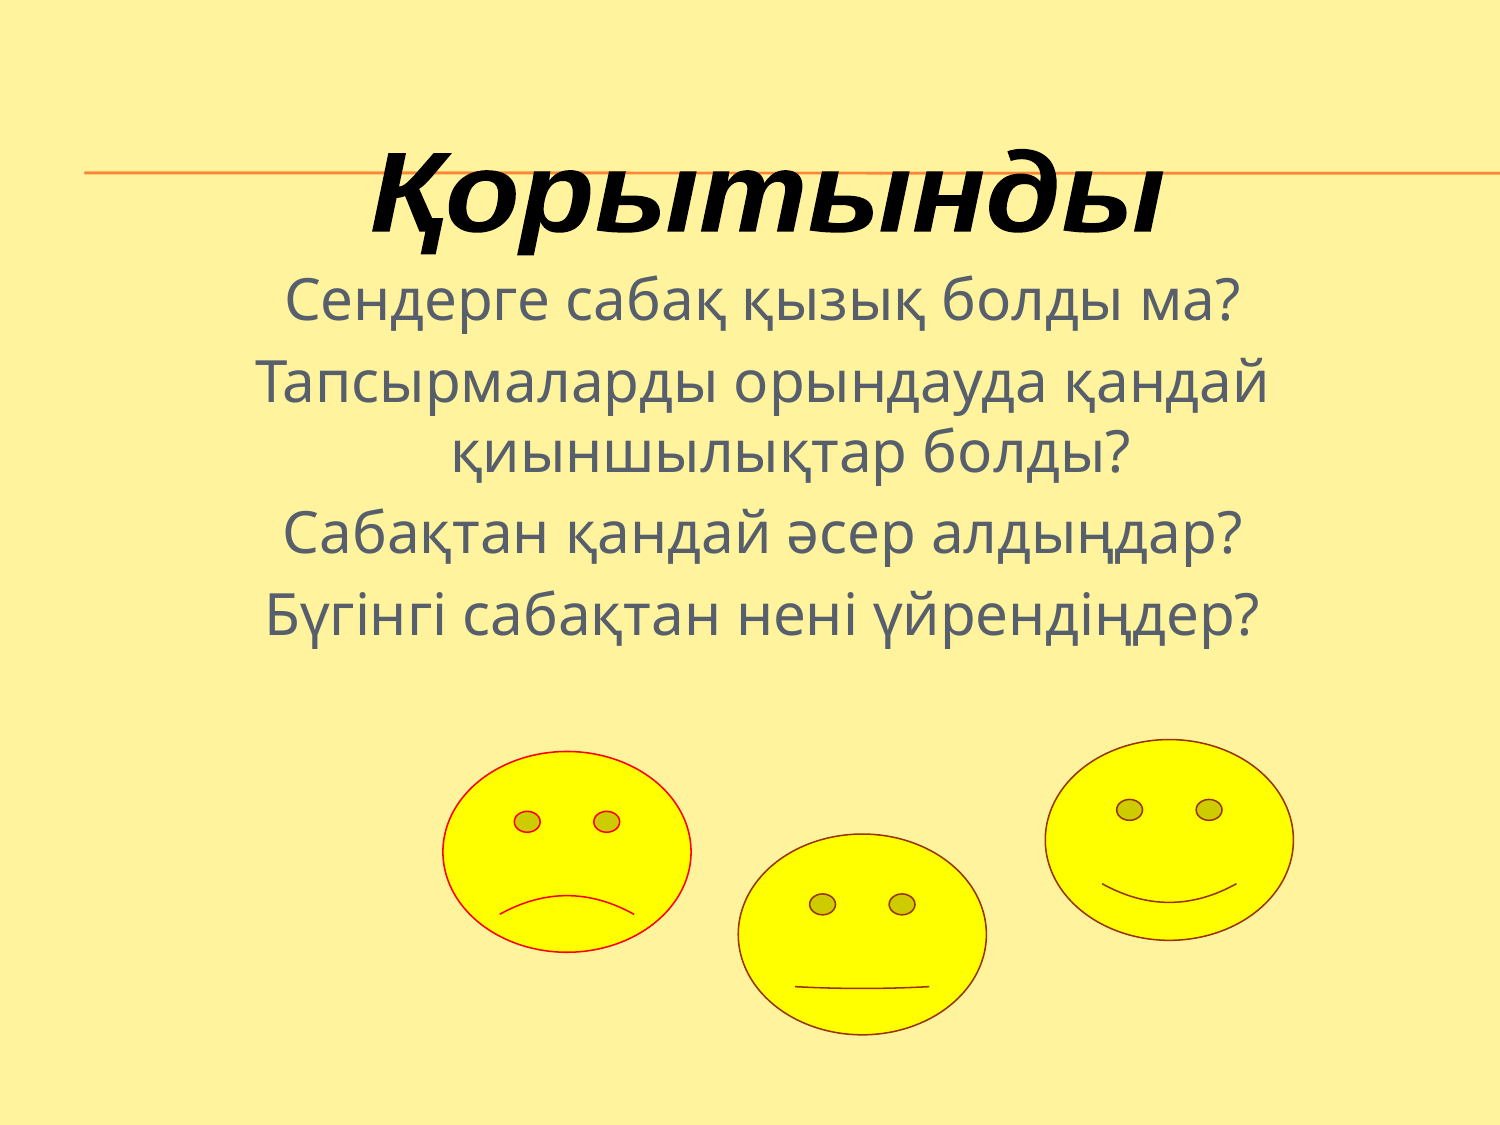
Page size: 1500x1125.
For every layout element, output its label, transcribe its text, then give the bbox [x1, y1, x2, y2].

text_box [1045, 739, 1294, 941]
list Сендерге сабақ қызық болды ма? Тапсырмаларды орындауда қандай қиыншылықтар болды? Сабақтан қандай әсер алдыңдар? Бүгінгі сабақтан нені үйрендіңдер? [50, 254, 1475, 998]
text_box + [773, 171, 797, 175]
text_box + [385, 171, 401, 175]
text_box [442, 751, 692, 953]
text_box + [557, 171, 583, 175]
text_box + [736, 171, 759, 175]
text_box + [470, 171, 504, 175]
text_box + [1041, 171, 1055, 175]
text_box + [416, 171, 435, 175]
text_box [738, 834, 987, 1035]
